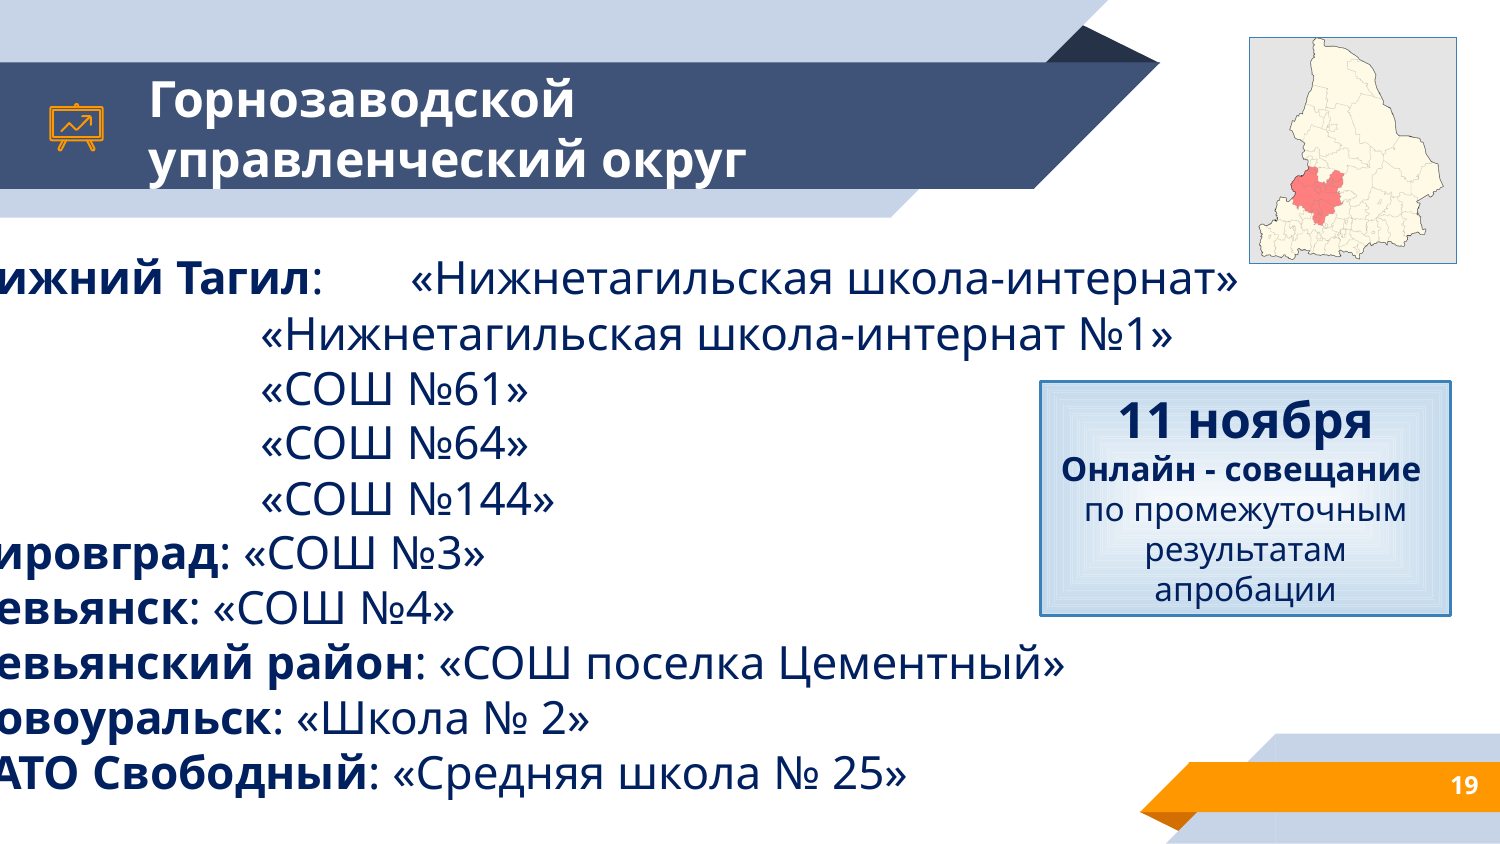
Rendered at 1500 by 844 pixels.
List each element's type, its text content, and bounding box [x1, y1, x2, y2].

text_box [50, 103, 103, 151]
slide_number 19 [1249, 760, 1494, 813]
title Горнозаводской управленческий округ [133, 64, 997, 190]
text_box Нижний Тагил: «Нижнетагильская школа-интернат» «Нижнетагильская школа-интернат №1» «СОШ №61» «СОШ №64» «СОШ №144» Кировград: «СОШ №3» Невьянск: «СОШ №4» Невьянский район: «СОШ поселка Цементный» Новоуральск: «Школа № 2» ЗАТО Свободный: «Средняя школа № 25» [0, 241, 1255, 807]
text_box 11 ноября Онлайн - совещание по промежуточным результатам апробации [1040, 381, 1451, 616]
picture [1249, 37, 1457, 264]
